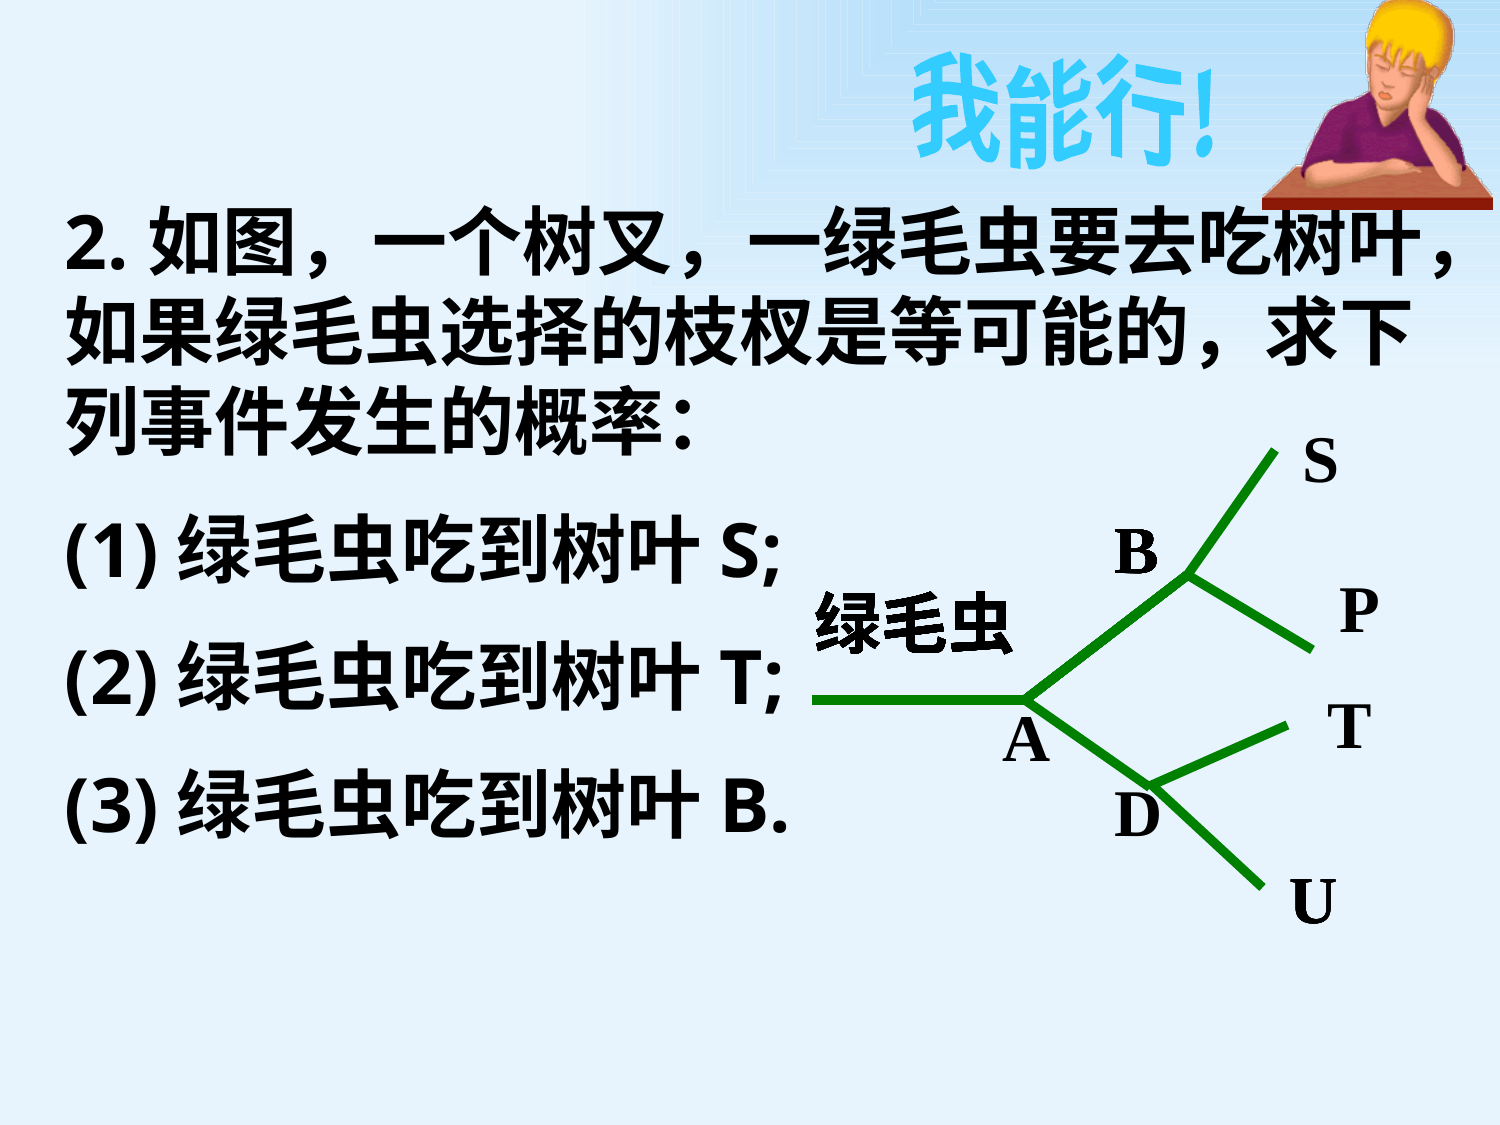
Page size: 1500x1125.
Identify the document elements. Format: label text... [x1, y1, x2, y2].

text_box B [1100, 499, 1288, 595]
text_box 绿毛虫 [799, 574, 1038, 670]
text_box A [987, 687, 1175, 783]
picture [1262, 0, 1493, 210]
text_box 2.如图，一个树叉，一绿毛虫要去吃树叶，如果绿毛虫选择的枝杈是等可能的，求下列事件发生的概率： (1)绿毛虫吃到树叶S; (2)绿毛虫吃到树叶T; (3)绿毛虫吃到树叶B. [50, 187, 1500, 855]
text_box S [1287, 408, 1475, 503]
text_box T [1312, 674, 1500, 770]
text_box P [1325, 558, 1500, 653]
text_box D [1100, 762, 1288, 858]
text_box U [1275, 849, 1463, 945]
